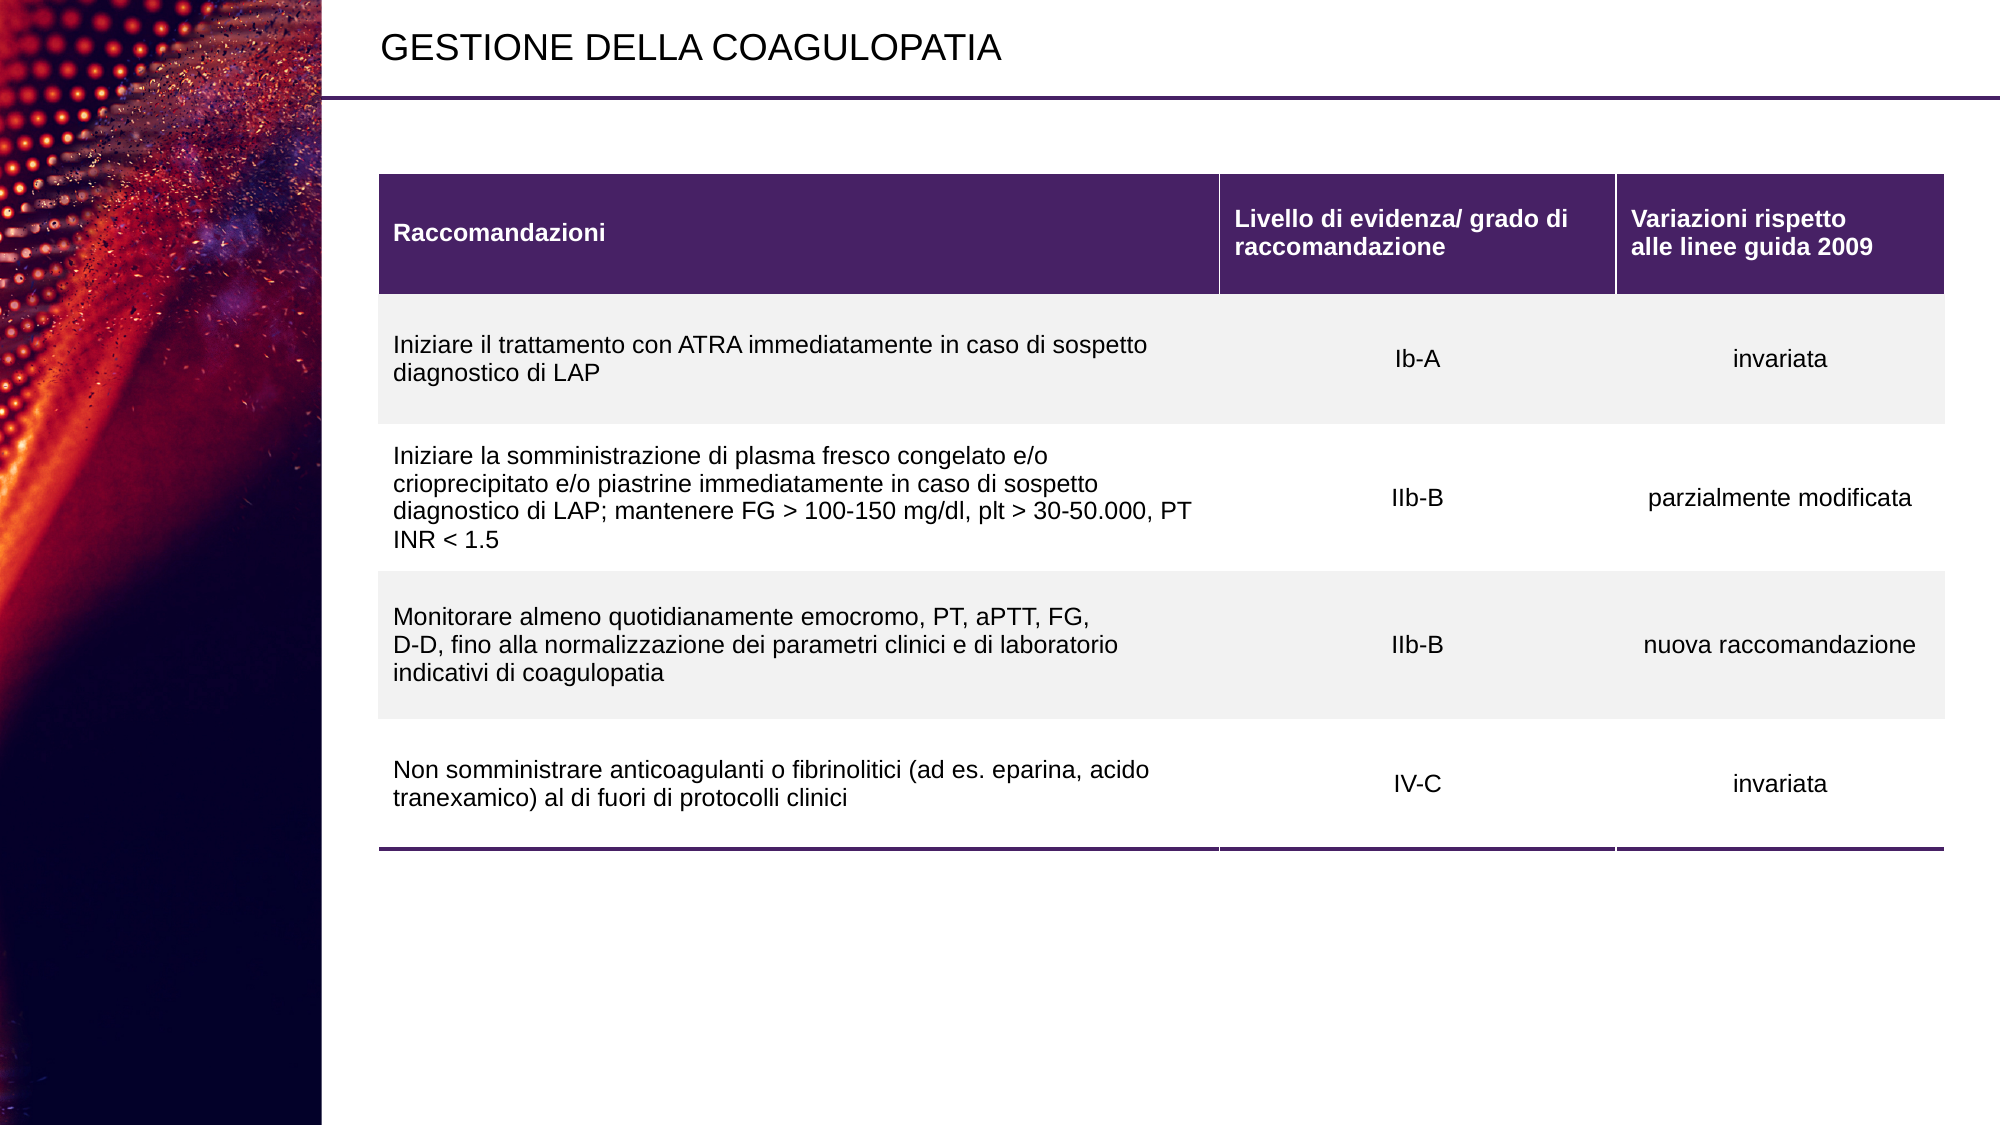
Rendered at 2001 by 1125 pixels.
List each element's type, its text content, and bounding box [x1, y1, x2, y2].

picture [0, 0, 322, 1125]
table_header Raccomandazioni [379, 174, 1219, 294]
title GESTIONE DELLA COAGULOPATIA [365, 0, 2000, 98]
table_cell Non somministrare anticoagulanti o fibrinolitici (ad es. eparina, acido tranexamico) al di fuori di protocolli clinici [379, 719, 1219, 847]
table_cell IIb-B [1220, 571, 1616, 719]
table_cell IIb-B [1220, 424, 1616, 571]
table_cell Iniziare la somministrazione di plasma fresco congelato e/o crioprecipitato e/o piastrine immediatamente in caso di sospetto diagnostico di LAP; mantenere FG > 100-150 mg/dl, plt > 30-50.000, PT INR < 1.5 [378, 424, 1220, 571]
table_cell Monitorare almeno quotidianamente emocromo, PT, aPTT, FG, D-D, fino alla normalizzazione dei parametri clinici e di laboratorio indicativi di coagulopatia [378, 571, 1220, 719]
table_cell IV-C [1220, 719, 1615, 847]
table_cell Iniziare il trattamento con ATRA immediatamente in caso di sospetto diagnostico di LAP [378, 294, 1220, 424]
table_cell invariata [1617, 719, 1944, 847]
table_cell invariata [1616, 294, 1945, 424]
table_cell parzialmente modificata [1616, 424, 1945, 571]
table_cell Ib-A [1220, 294, 1616, 424]
table_header Variazioni rispetto alle linee guida 2009 [1617, 174, 1944, 294]
table_header Livello di evidenza/ grado di raccomandazione [1220, 174, 1615, 294]
table_cell nuova raccomandazione [1616, 571, 1945, 719]
